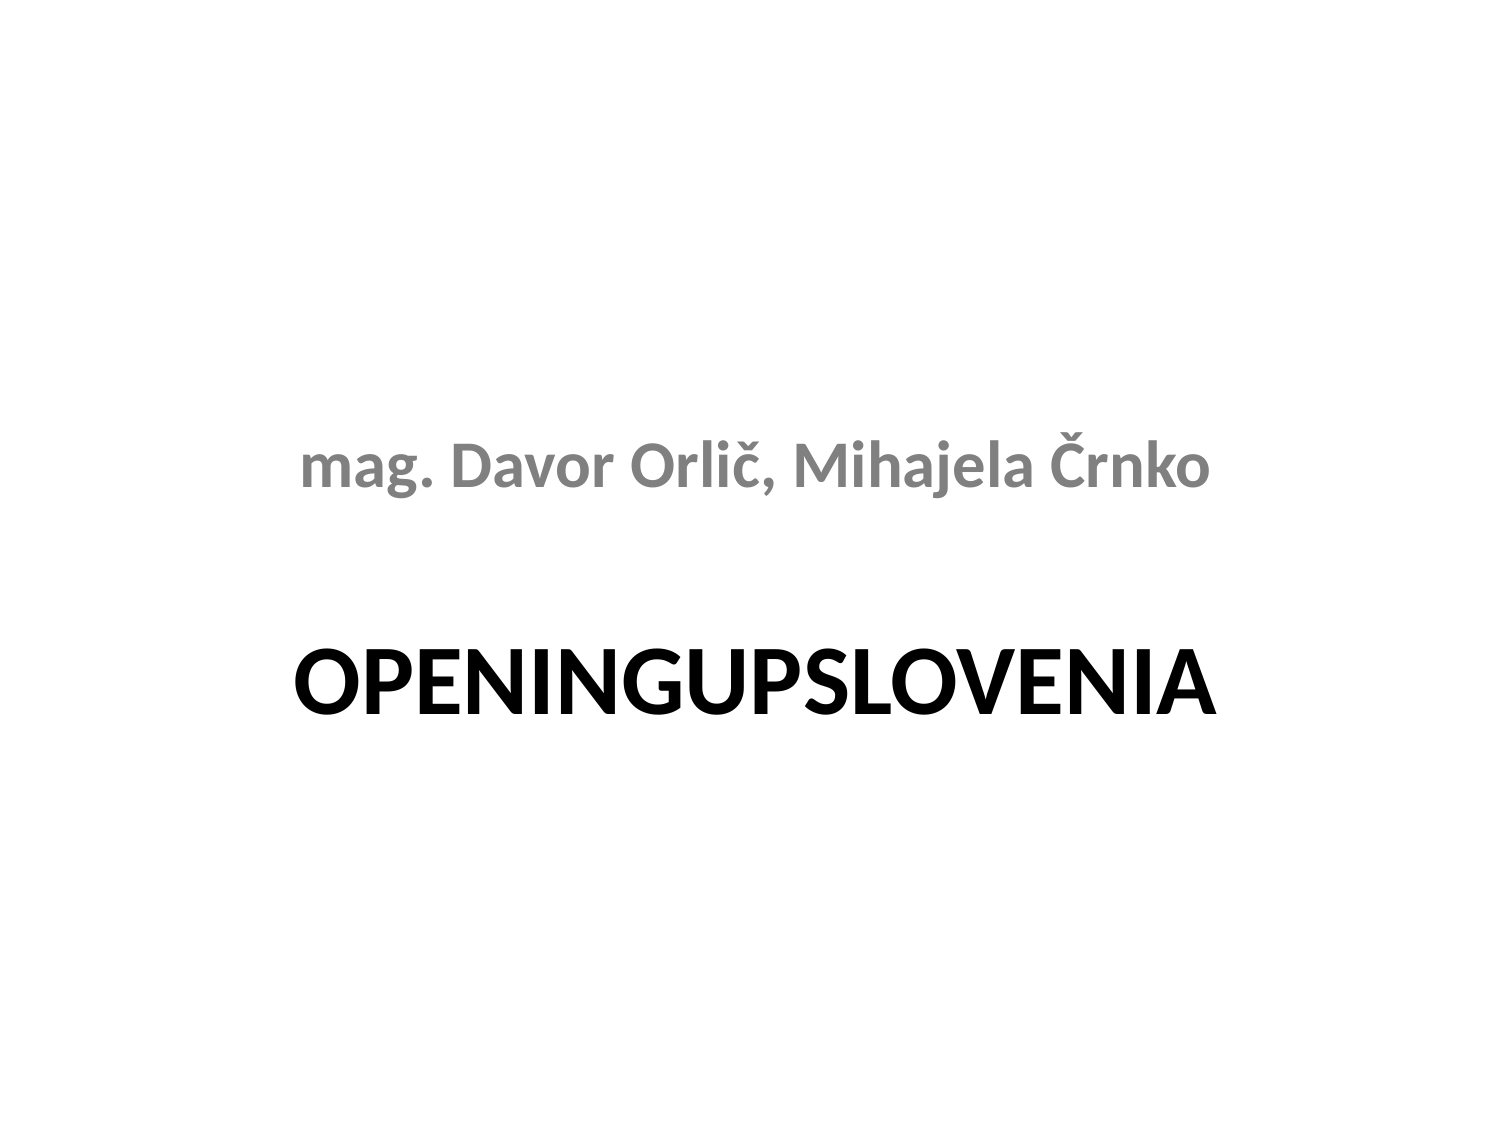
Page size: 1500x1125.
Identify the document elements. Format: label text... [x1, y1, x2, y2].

title OpeningUpSLOVENIA [118, 563, 1394, 786]
list mag. Davor Orlič, Mihajela Črnko [118, 358, 1394, 563]
